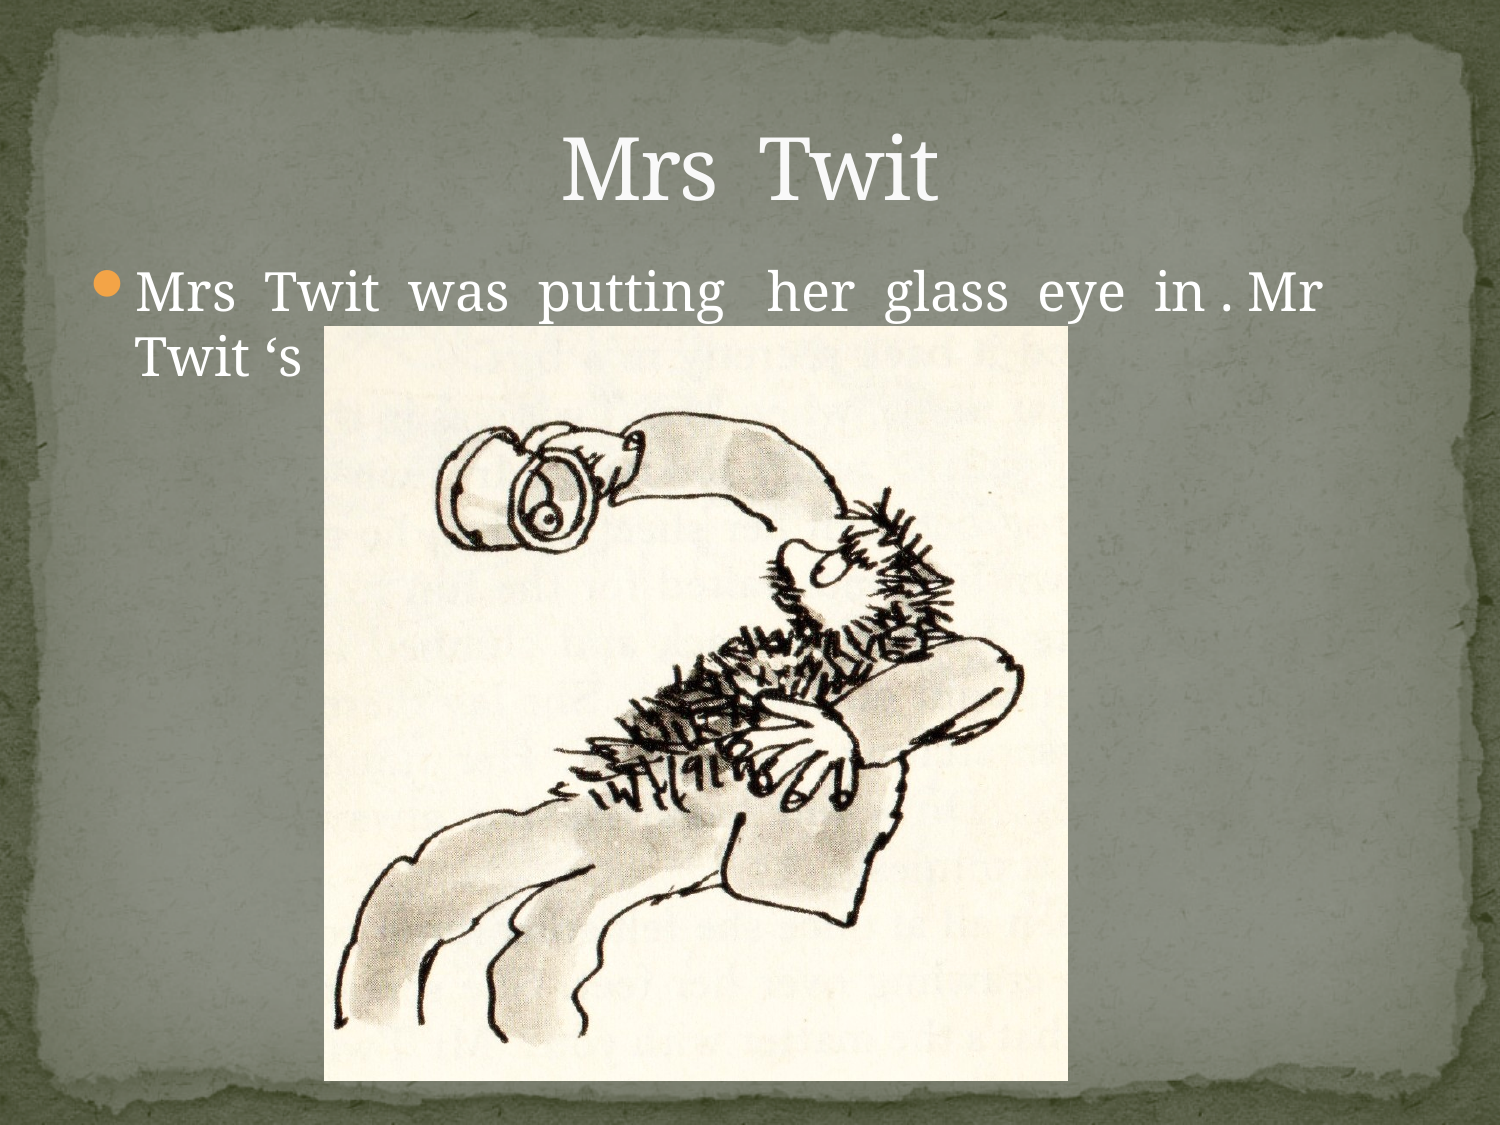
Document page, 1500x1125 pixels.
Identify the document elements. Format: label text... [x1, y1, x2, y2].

list Mrs Twit was putting her glass eye in . Mr Twit ‘s beer. [75, 249, 1425, 1000]
picture [324, 326, 1068, 1081]
title Mrs Twit [74, 24, 1425, 225]
